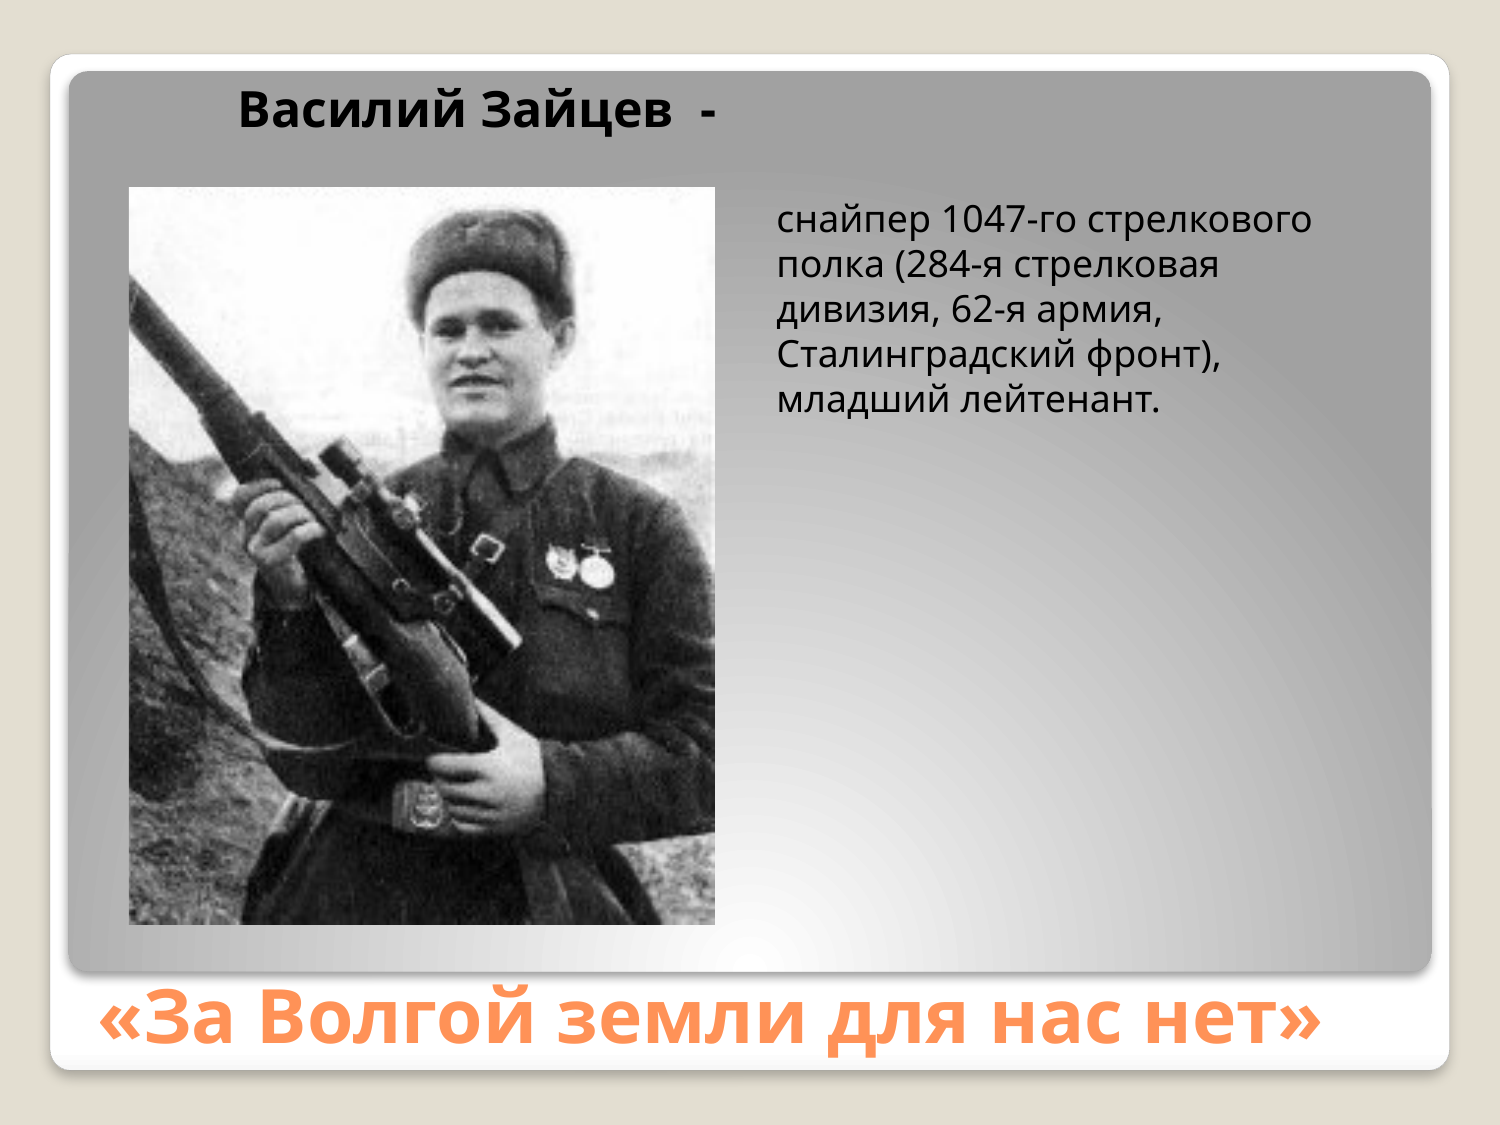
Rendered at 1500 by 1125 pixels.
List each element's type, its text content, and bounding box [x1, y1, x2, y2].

text_box снайпер 1047-го стрелкового полка (284-я стрелковая дивизия, 62-я армия, Сталинградский фронт), младший лейтенант. [761, 187, 1360, 428]
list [128, 187, 716, 925]
title «За Волгой земли для нас нет» [82, 960, 1425, 1067]
text_box Василий Зайцев - [222, 70, 1266, 145]
